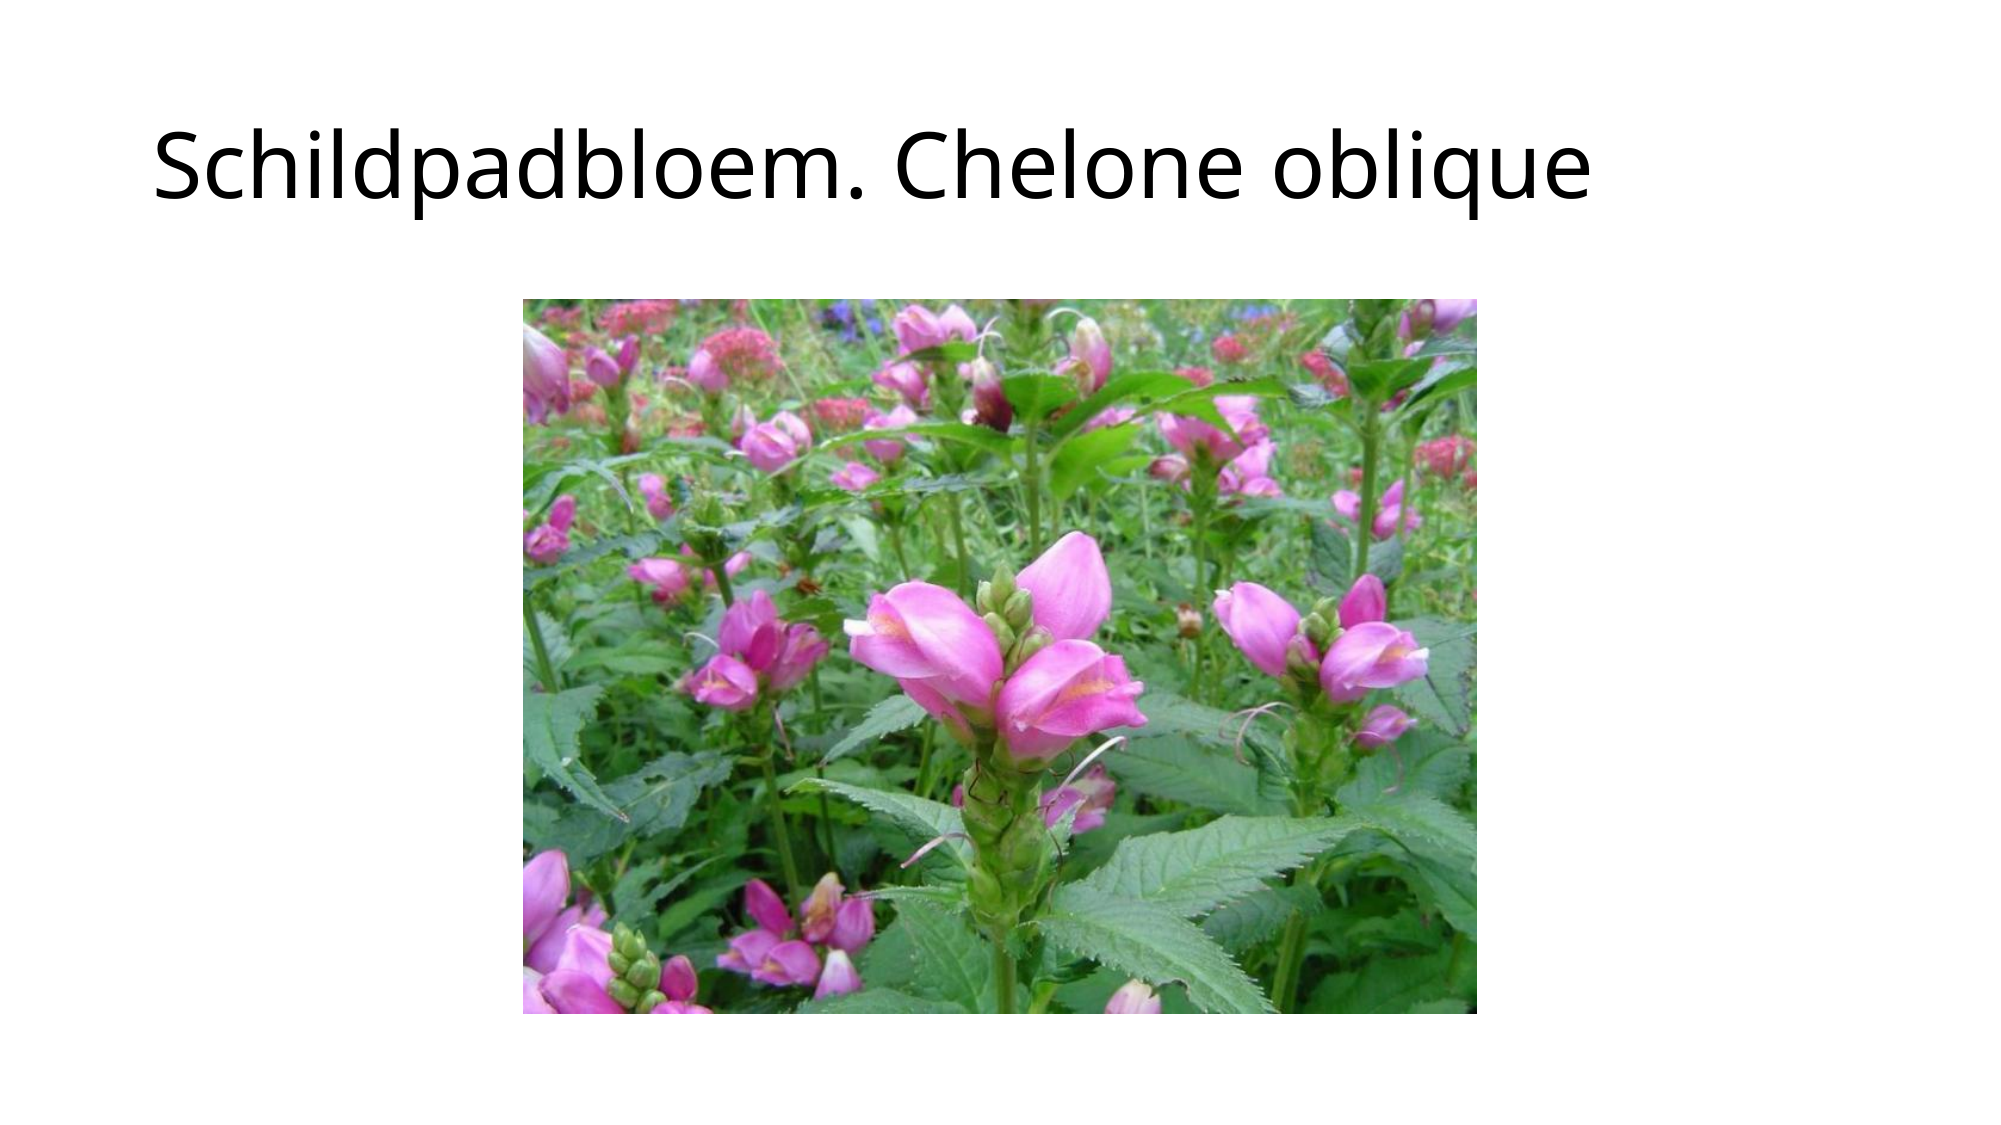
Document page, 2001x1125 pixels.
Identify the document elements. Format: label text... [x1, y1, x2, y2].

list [523, 299, 1477, 1014]
title Schildpadbloem. Chelone oblique [137, 59, 1863, 278]
